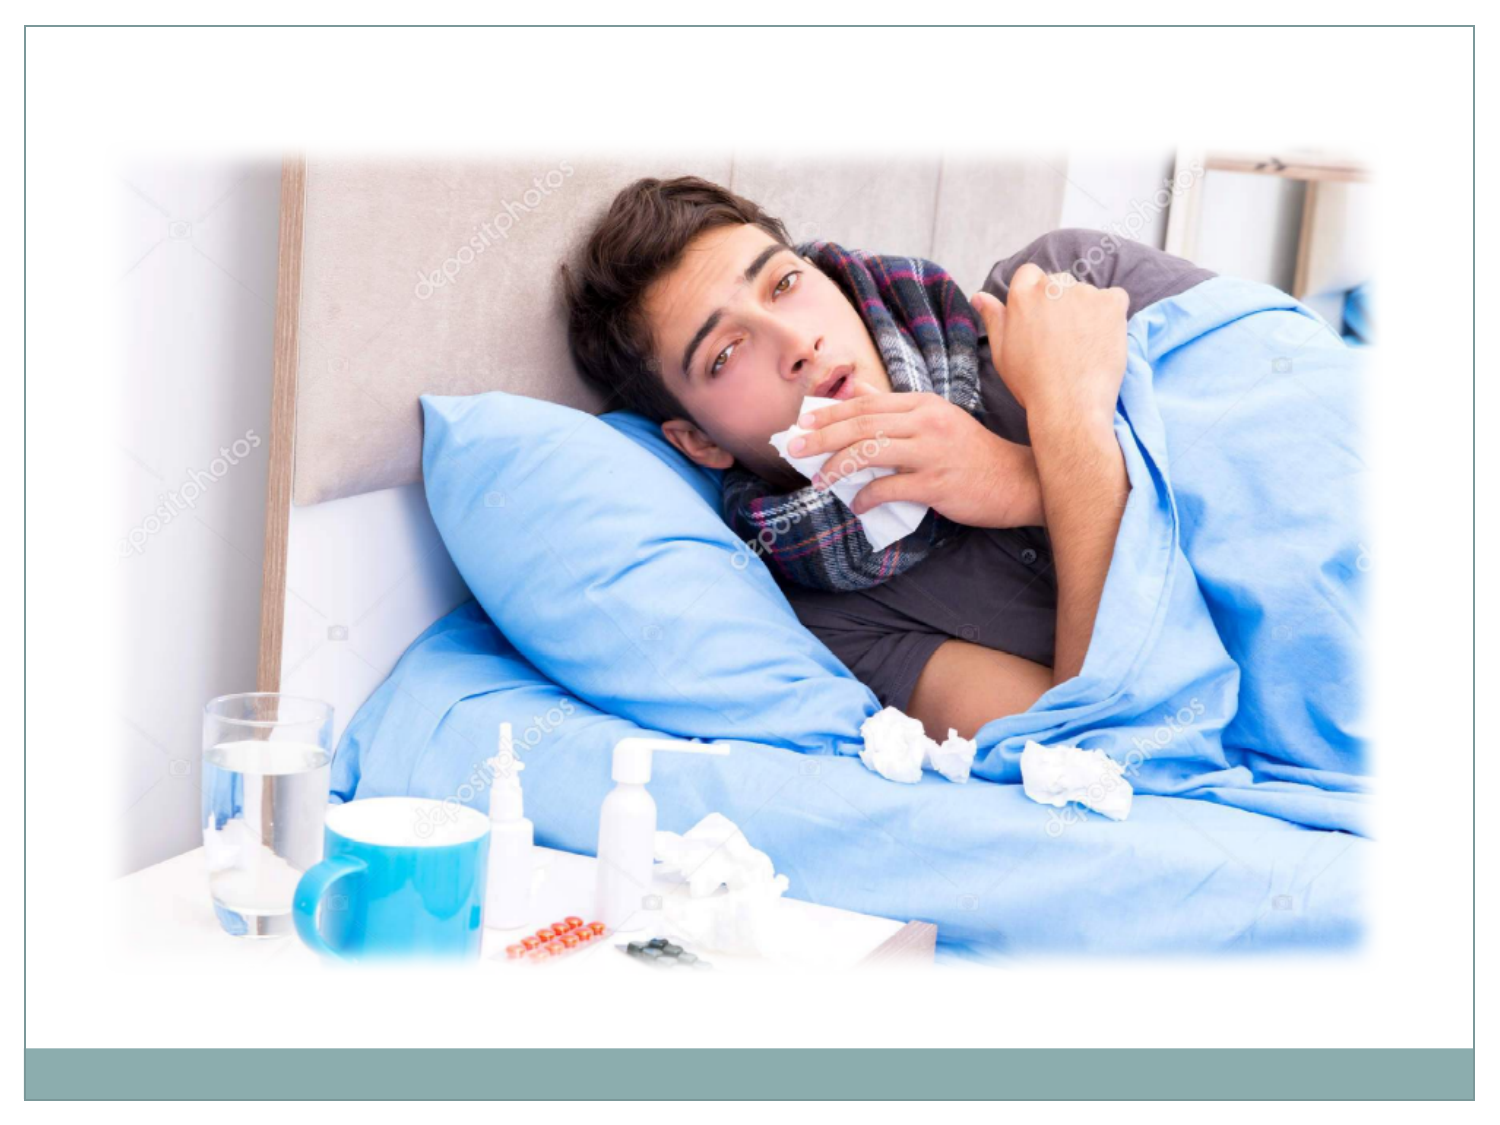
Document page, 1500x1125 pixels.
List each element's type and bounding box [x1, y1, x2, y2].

picture [102, 140, 1384, 976]
